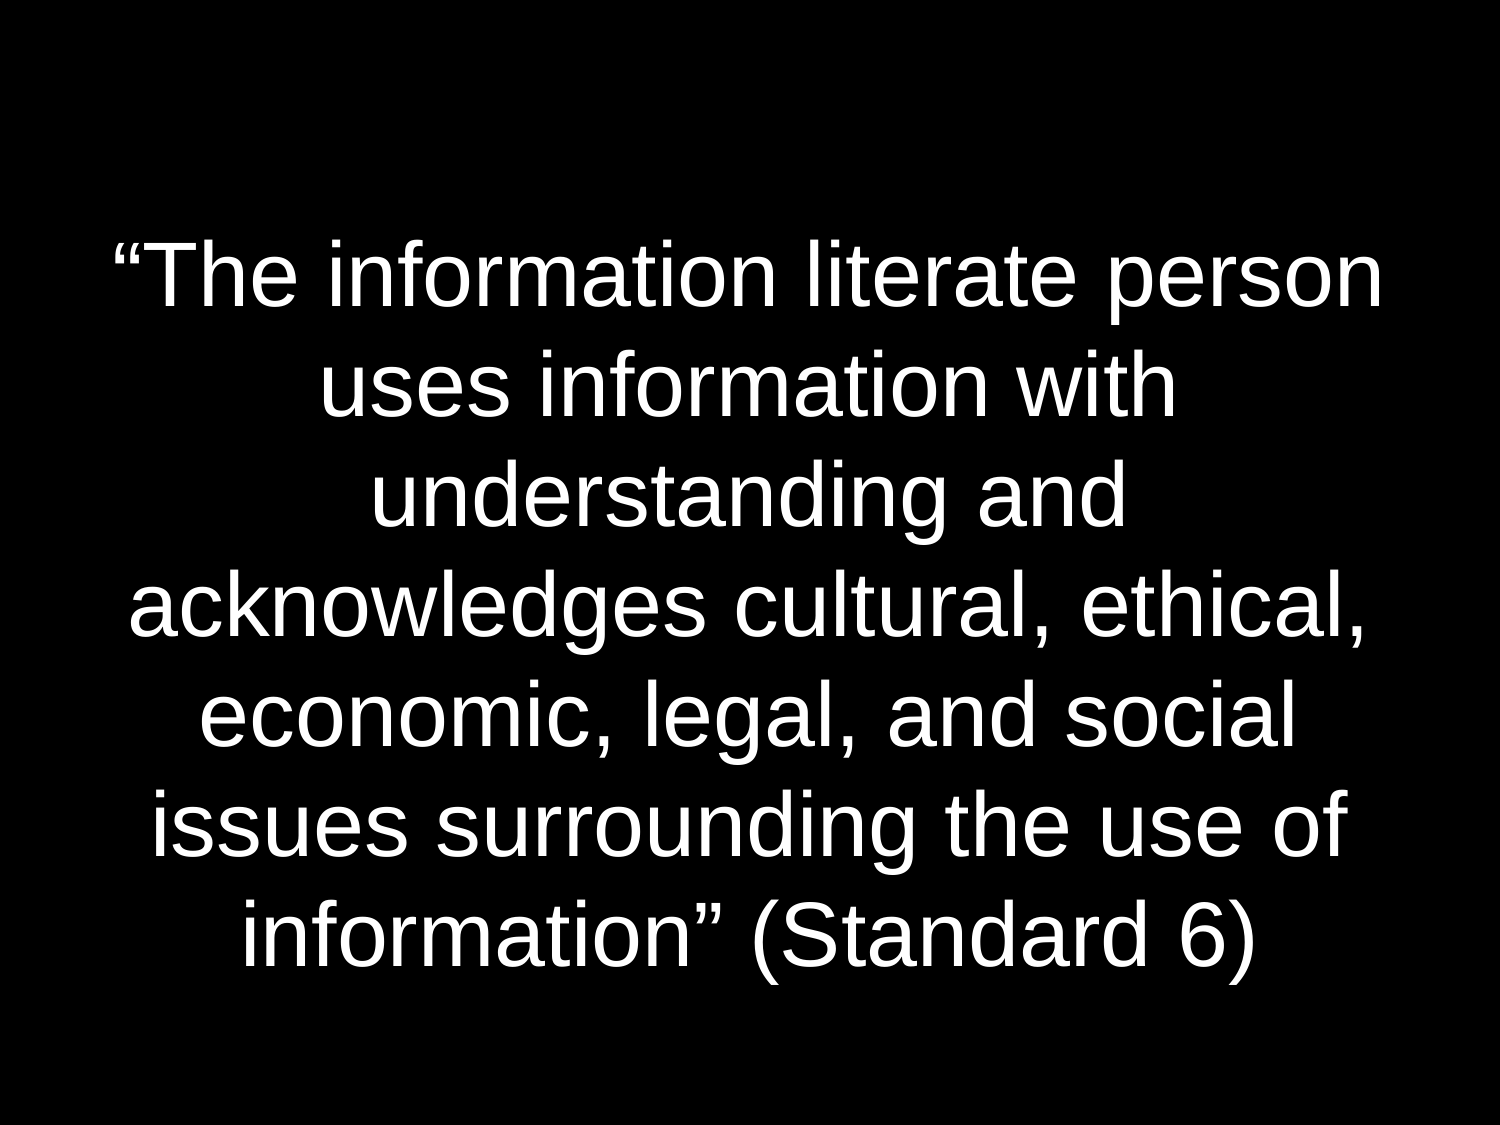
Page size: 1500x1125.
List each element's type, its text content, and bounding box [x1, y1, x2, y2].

title “The information literate person uses information with understanding and acknowledges cultural, ethical, economic, legal, and social issues surrounding the use of information” (Standard 6) [74, 187, 1426, 1013]
